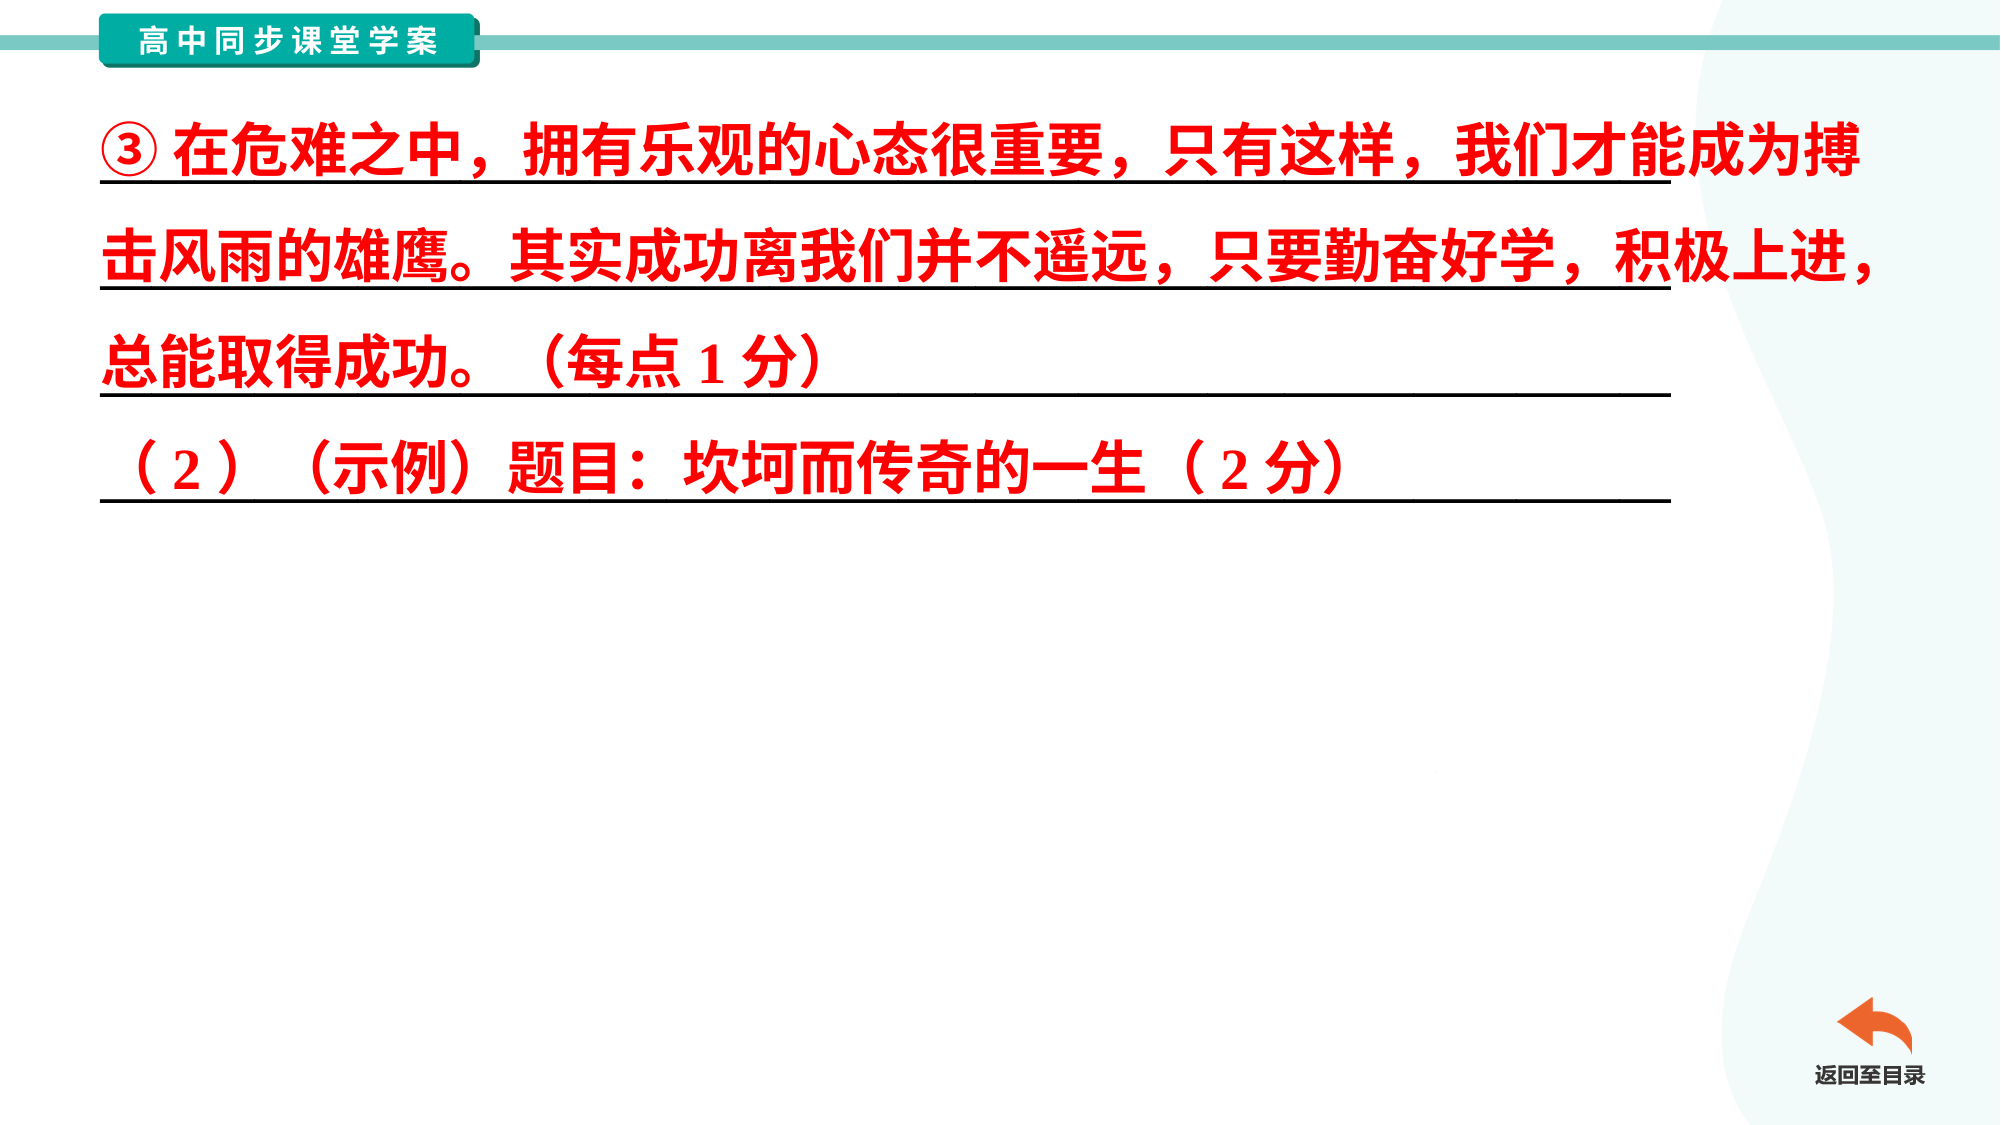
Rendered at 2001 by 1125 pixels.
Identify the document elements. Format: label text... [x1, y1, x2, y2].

text_box _____________________________________________________________ _____________________________________________________________ _____________________________________________________________ _____________________________________________________________ [100, 502, 1899, 506]
text_box ③在危难之中，拥有乐观的心态很重要，只有这样，我们才能成为搏 击风雨的雄鹰。其实成功离我们并不遥远，只要勤奋好学，积极上进， 总能取得成功。（每点1分） （2）（示例）题目：坎坷而传奇的一生（2分） [100, 76, 1899, 502]
picture [0, 0, 2000, 1125]
